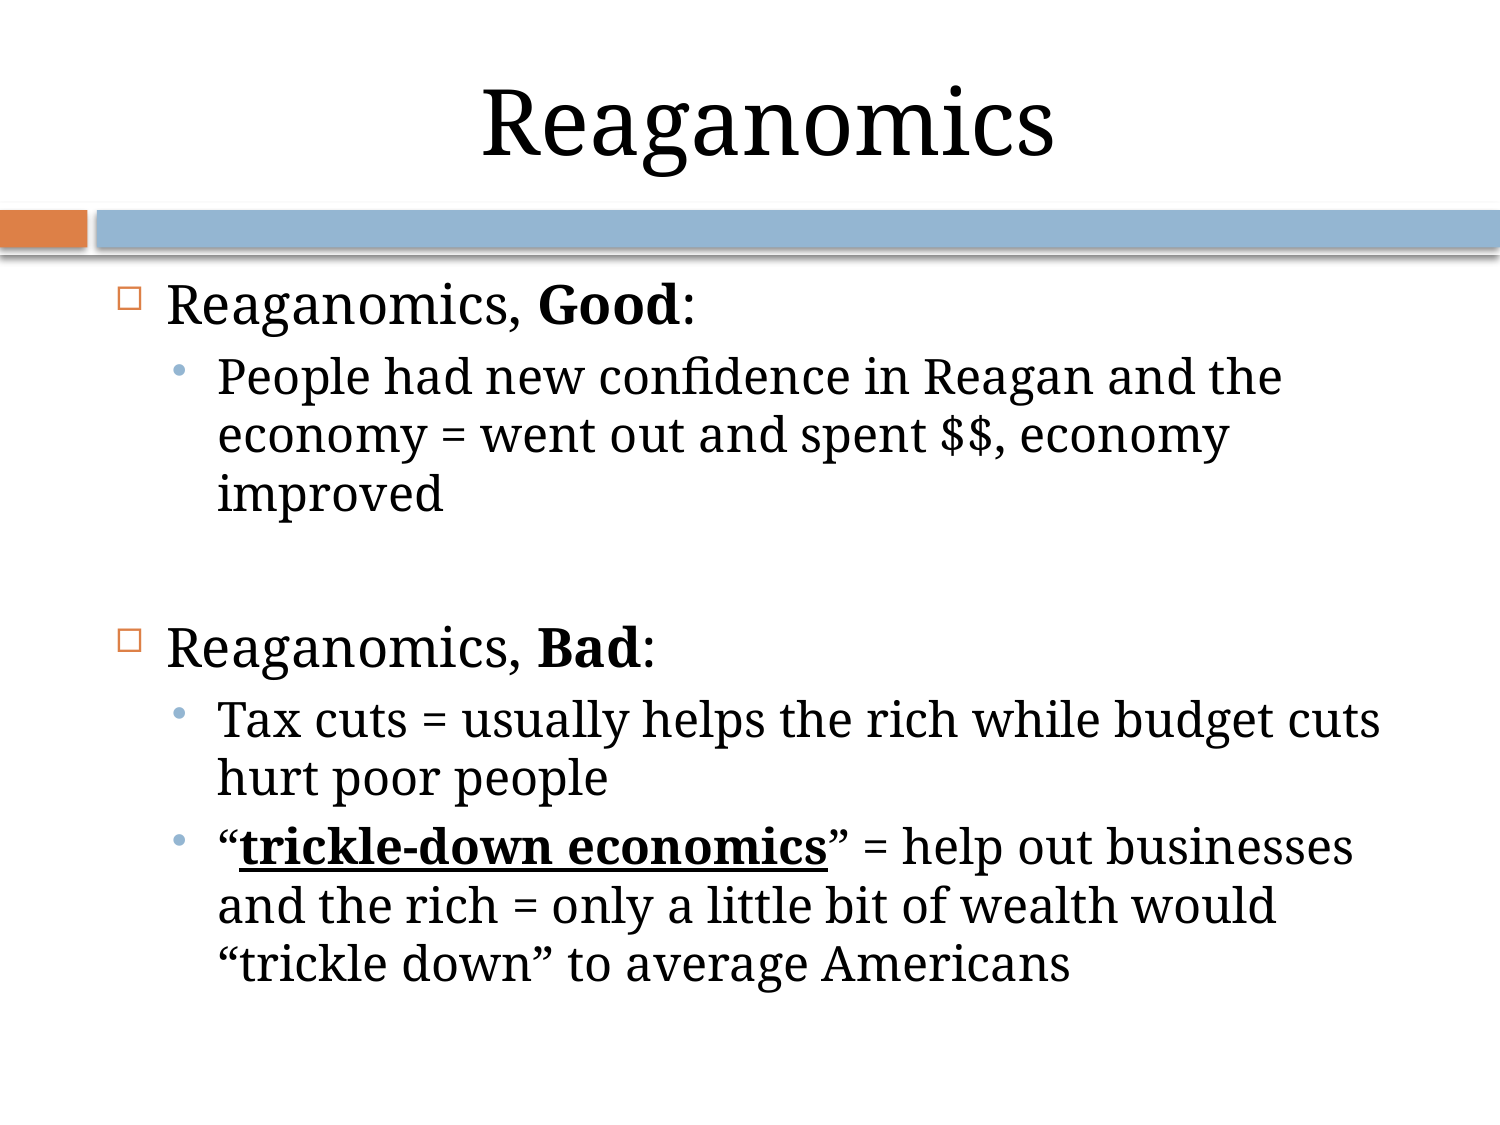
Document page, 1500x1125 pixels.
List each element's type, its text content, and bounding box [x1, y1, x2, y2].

list Reaganomics, Good: People had new confidence in Reagan and the economy = went out and spent $$, economy improved Reaganomics, Bad: Tax cuts = usually helps the rich while budget cuts hurt poor people “trickle-down economics” = help out businesses and the rich = only a little bit of wealth would “trickle down” to average Americans [100, 262, 1438, 1000]
title Reaganomics [100, 37, 1438, 200]
